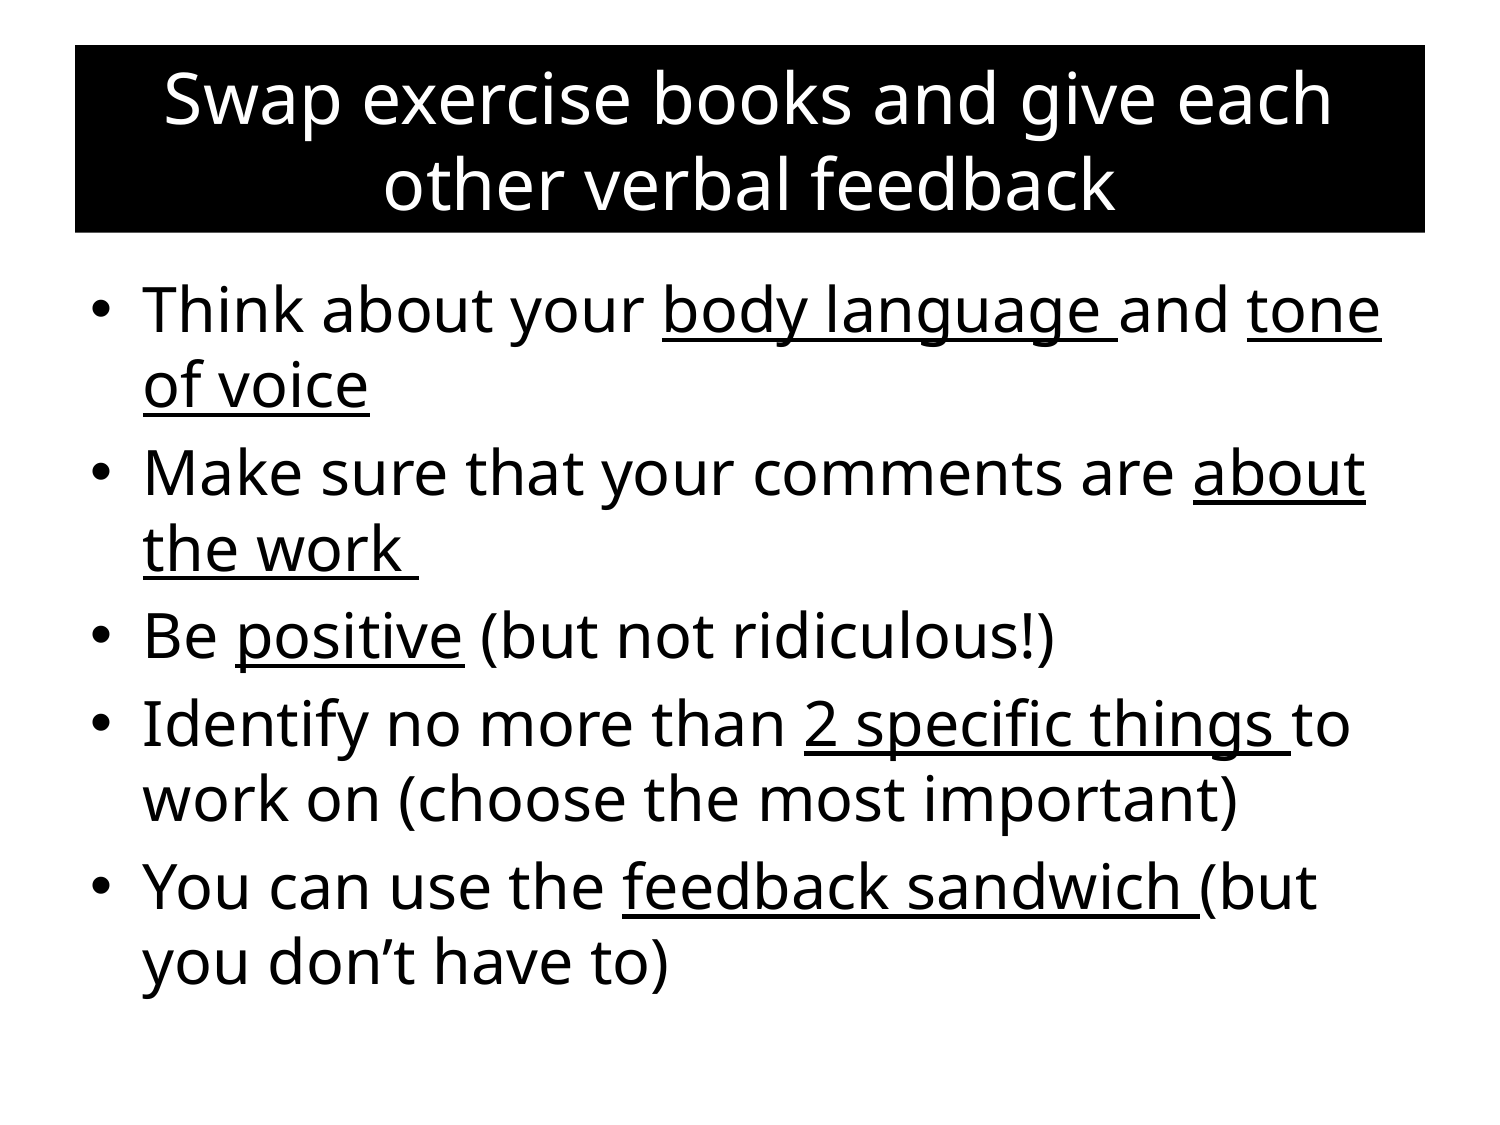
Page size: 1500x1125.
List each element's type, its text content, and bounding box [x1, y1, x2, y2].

title Swap exercise books and give each other verbal feedback [75, 45, 1425, 233]
list Think about your body language and tone of voice Make sure that your comments are about the work Be positive (but not ridiculous!) Identify no more than 2 specific things to work on (choose the most important) You can use the feedback sandwich (but you don’t have to) [75, 262, 1425, 1005]
